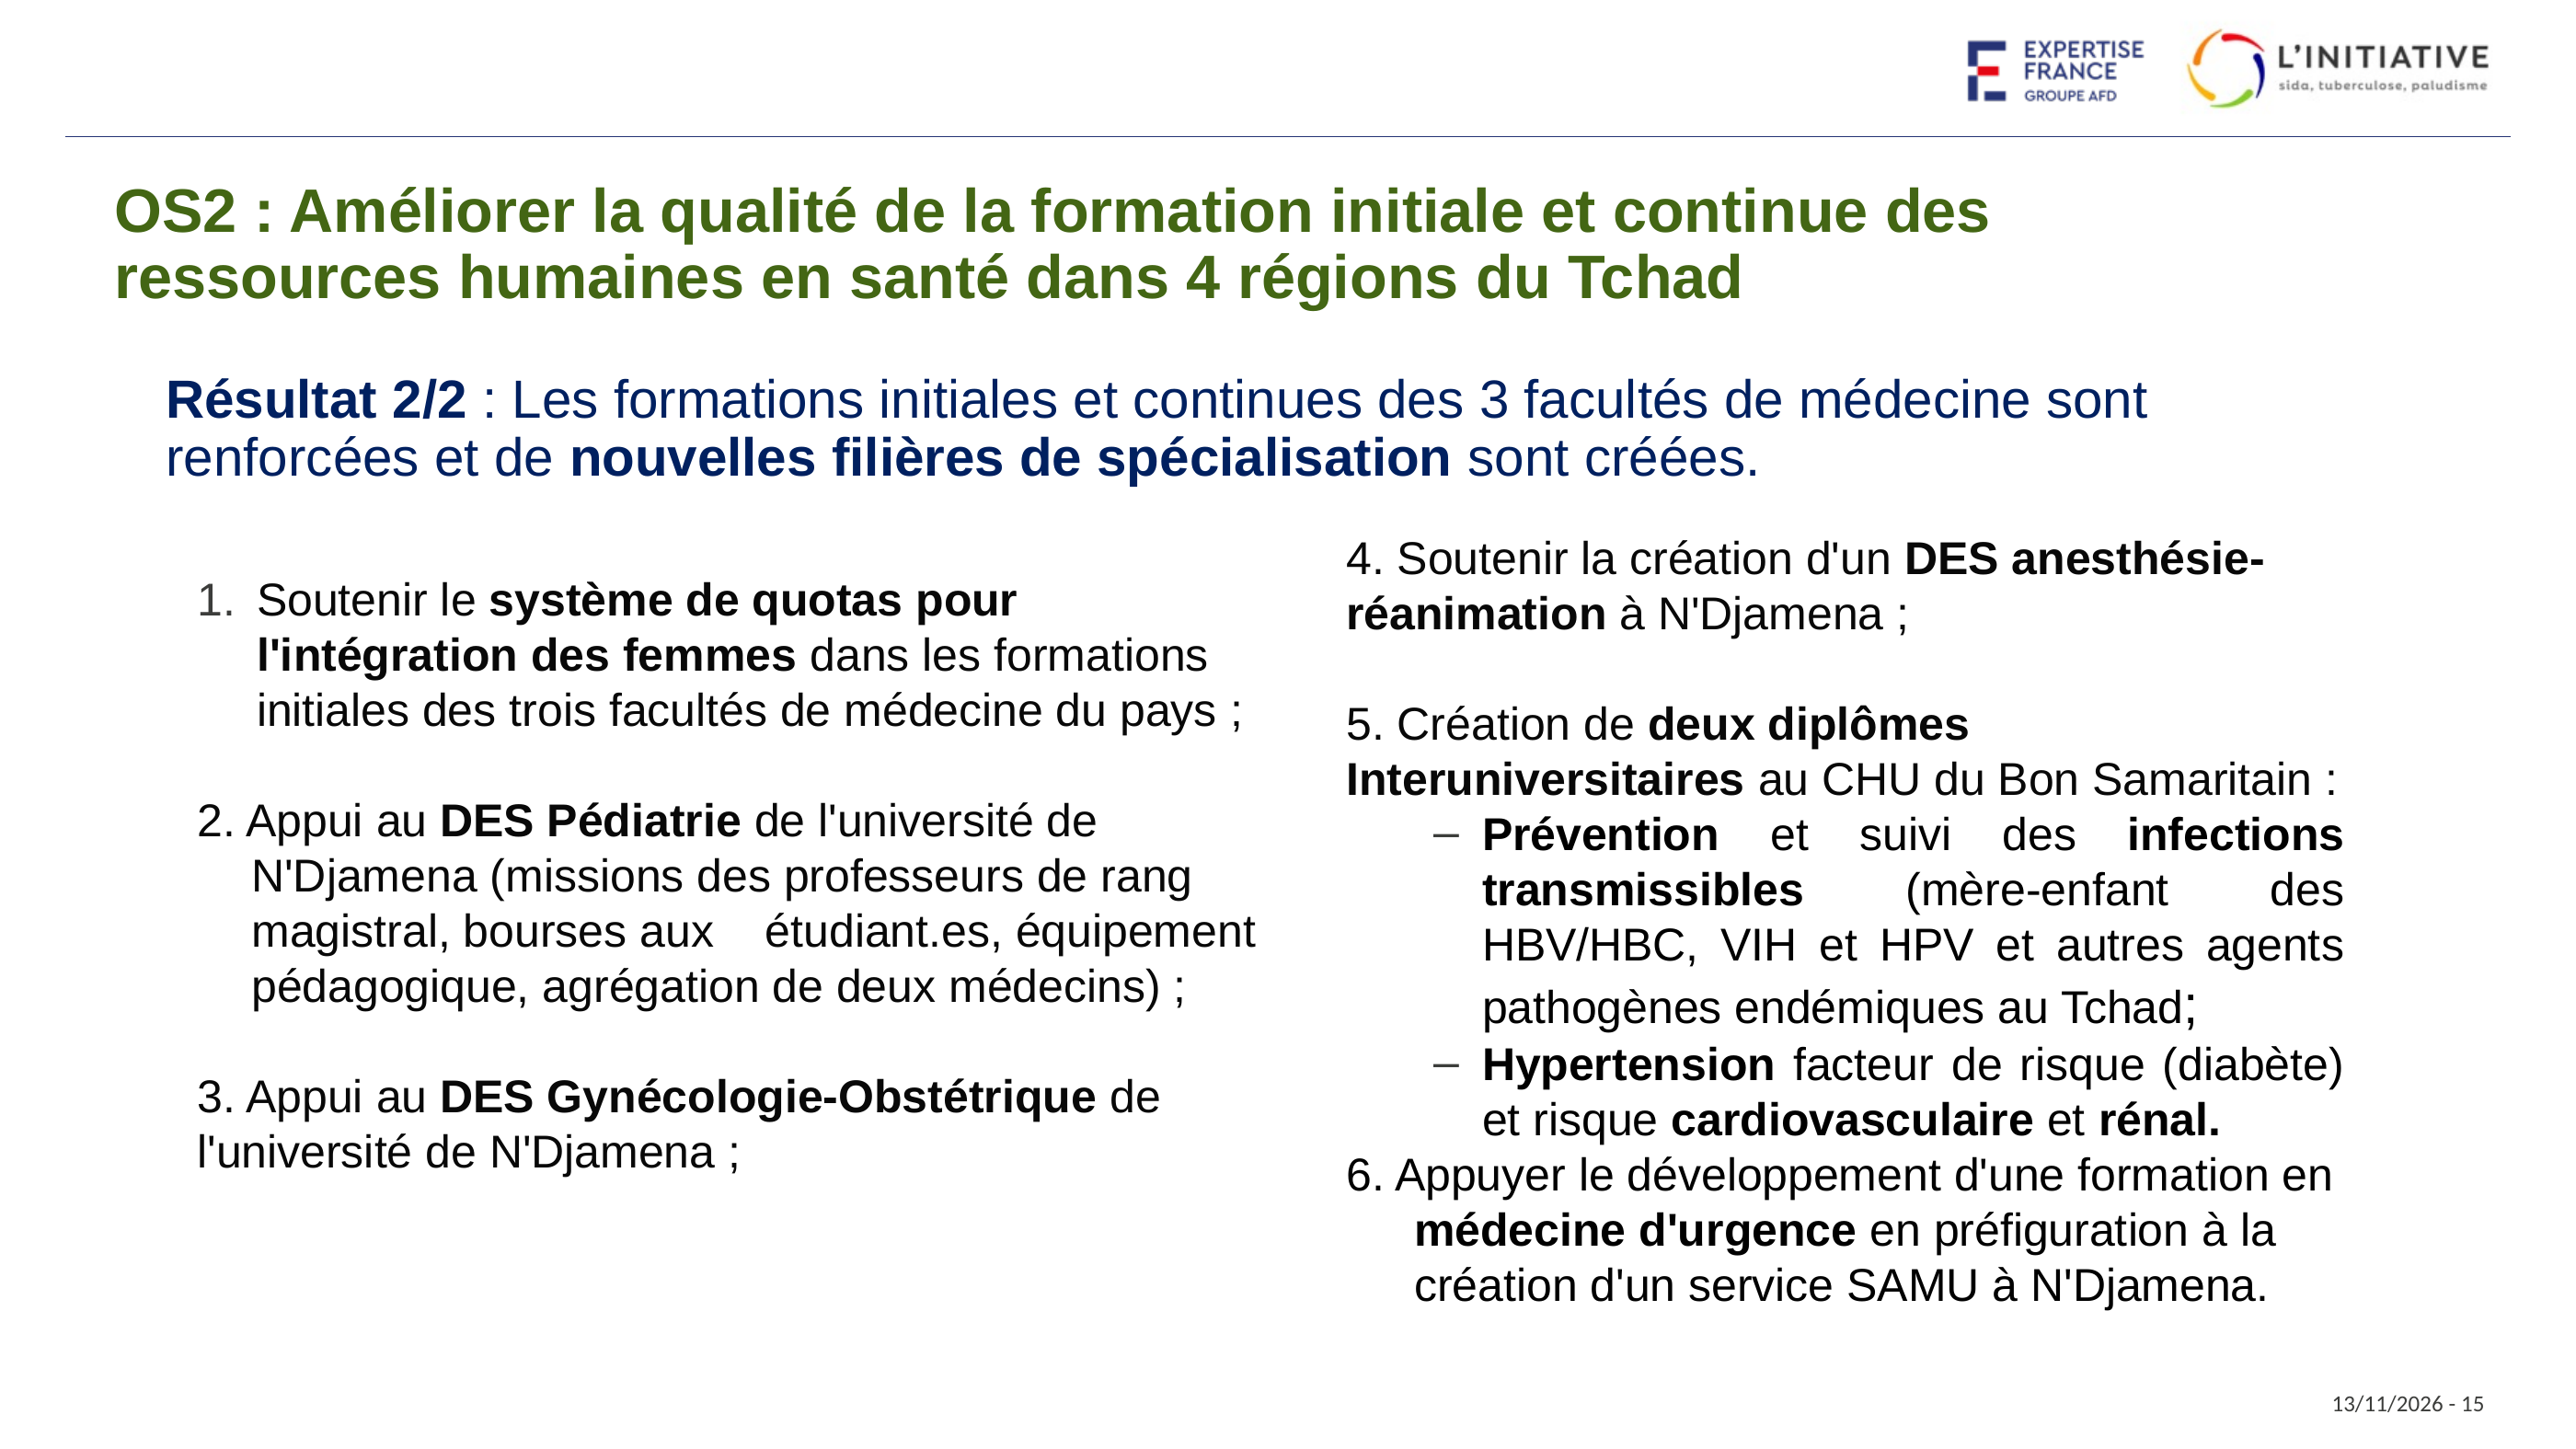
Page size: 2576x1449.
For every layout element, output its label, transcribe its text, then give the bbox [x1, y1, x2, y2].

text_box Résultat 2/2 : Les formations initiales et continues des 3 facultés de médecine sont renforcées et de nouvelles filières de spécialisation sont créées. [152, 364, 2196, 492]
text_box Soutenir le système de quotas pour l'intégration des femmes dans les formations initiales des trois facultés de médecine du pays ; 2. Appui au DES Pédiatrie de l'université de N'Djamena (missions des professeurs de rang magistral, bourses aux étudiant.es, équipement pédagogique, agrégation de deux médecins) ; 3. Appui au DES Gynécologie-Obstétrique de l'université de N'Djamena ; [183, 562, 1284, 1184]
text_box 4. Soutenir la création d'un DES anesthésie-réanimation à N'Djamena ; 5. Création de deux diplômes Interuniversitaires au CHU du Bon Samaritain : Prévention et suivi des infections transmissibles (mère-enfant des HBV/HBC, VIH et HPV et autres agents pathogènes endémiques au Tchad; Hypertension facteur de risque (diabète) et risque cardiovasculaire et rénal. 6. Appuyer le développement d'une formation en médecine d'urgence en préfiguration à la création d'un service SAMU à N'Djamena. [1332, 521, 2359, 1359]
picture [1949, 0, 2519, 137]
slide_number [956, 1363, 2499, 1442]
text_box OS2 : Améliorer la qualité de la formation initiale et continue des ressources humaines en santé dans 4 régions du Tchad [18, 172, 2069, 342]
